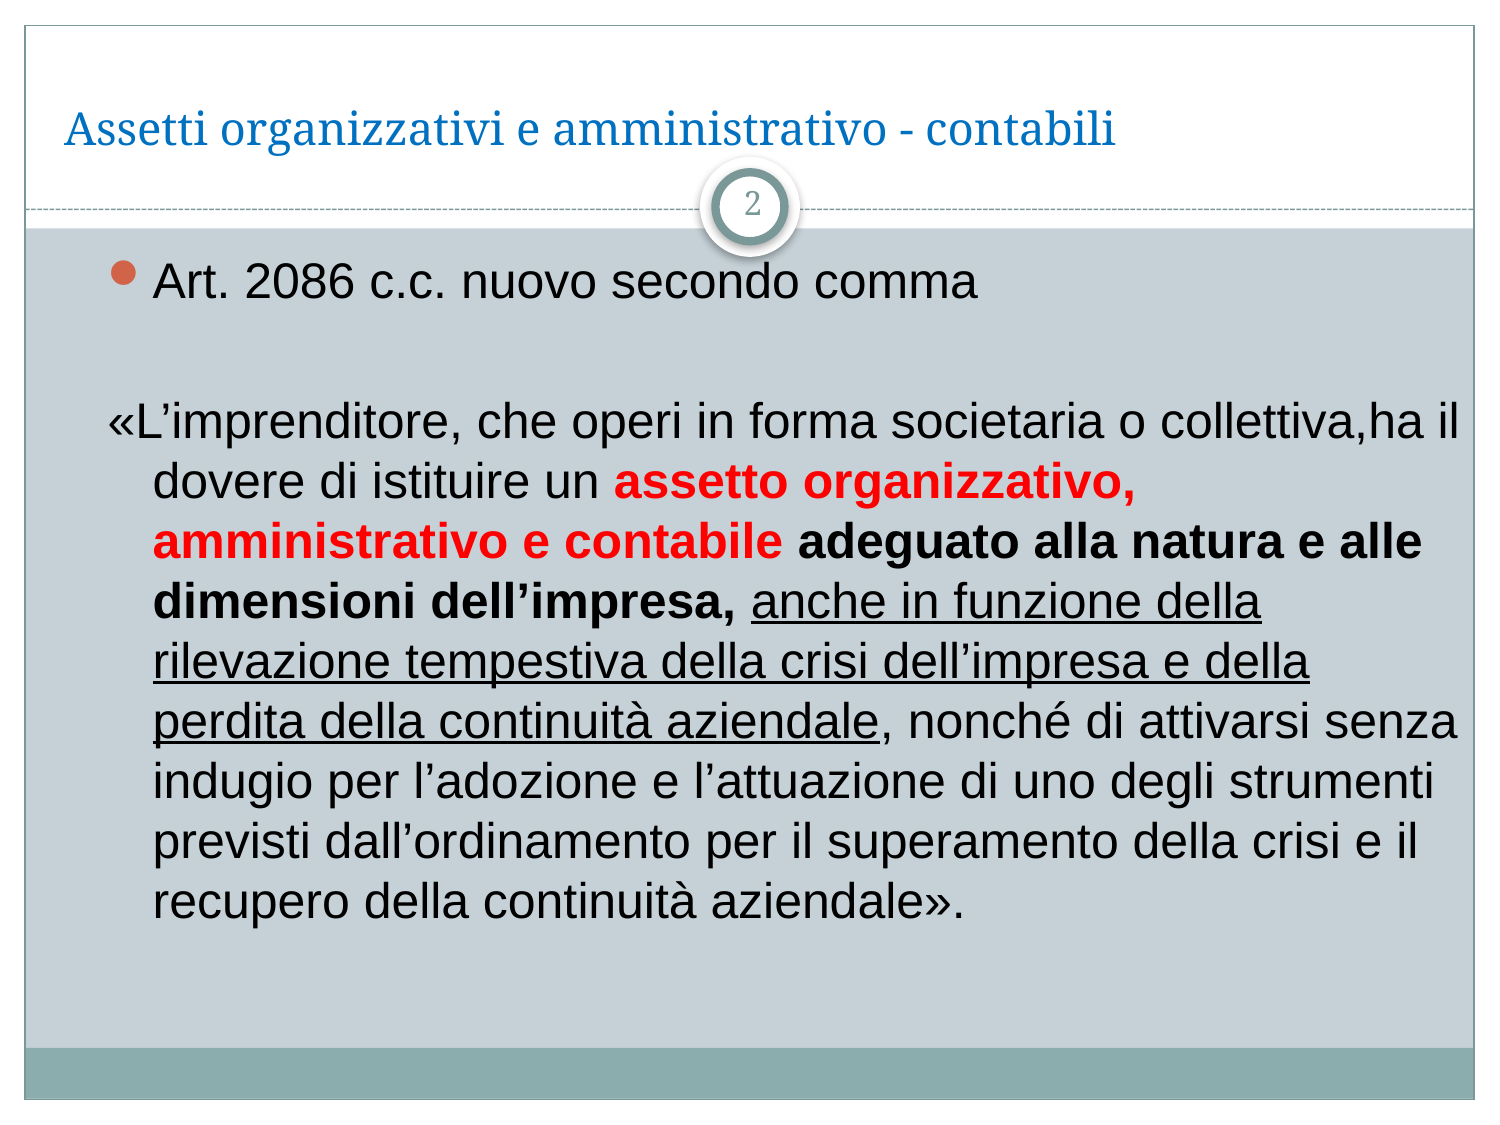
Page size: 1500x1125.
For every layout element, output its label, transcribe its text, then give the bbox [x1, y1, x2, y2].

list Art. 2086 c.c. nuovo secondo comma «L’imprenditore, che operi in forma societaria o collettiva,ha il dovere di istituire un assetto organizzativo, amministrativo e contabile adeguato alla natura e alle dimensioni dell’impresa, anche in funzione della rilevazione tempestiva della crisi dell’impresa e della perdita della continuità aziendale, nonché di attivarsi senza indugio per l’adozione e l’attuazione di uno degli strumenti previsti dall’ordinamento per il superamento della crisi e il recupero della continuità aziendale». [93, 240, 1488, 991]
title Assetti organizzativi e amministrativo - contabili [49, 37, 1450, 162]
slide_number 2 [715, 168, 791, 241]
